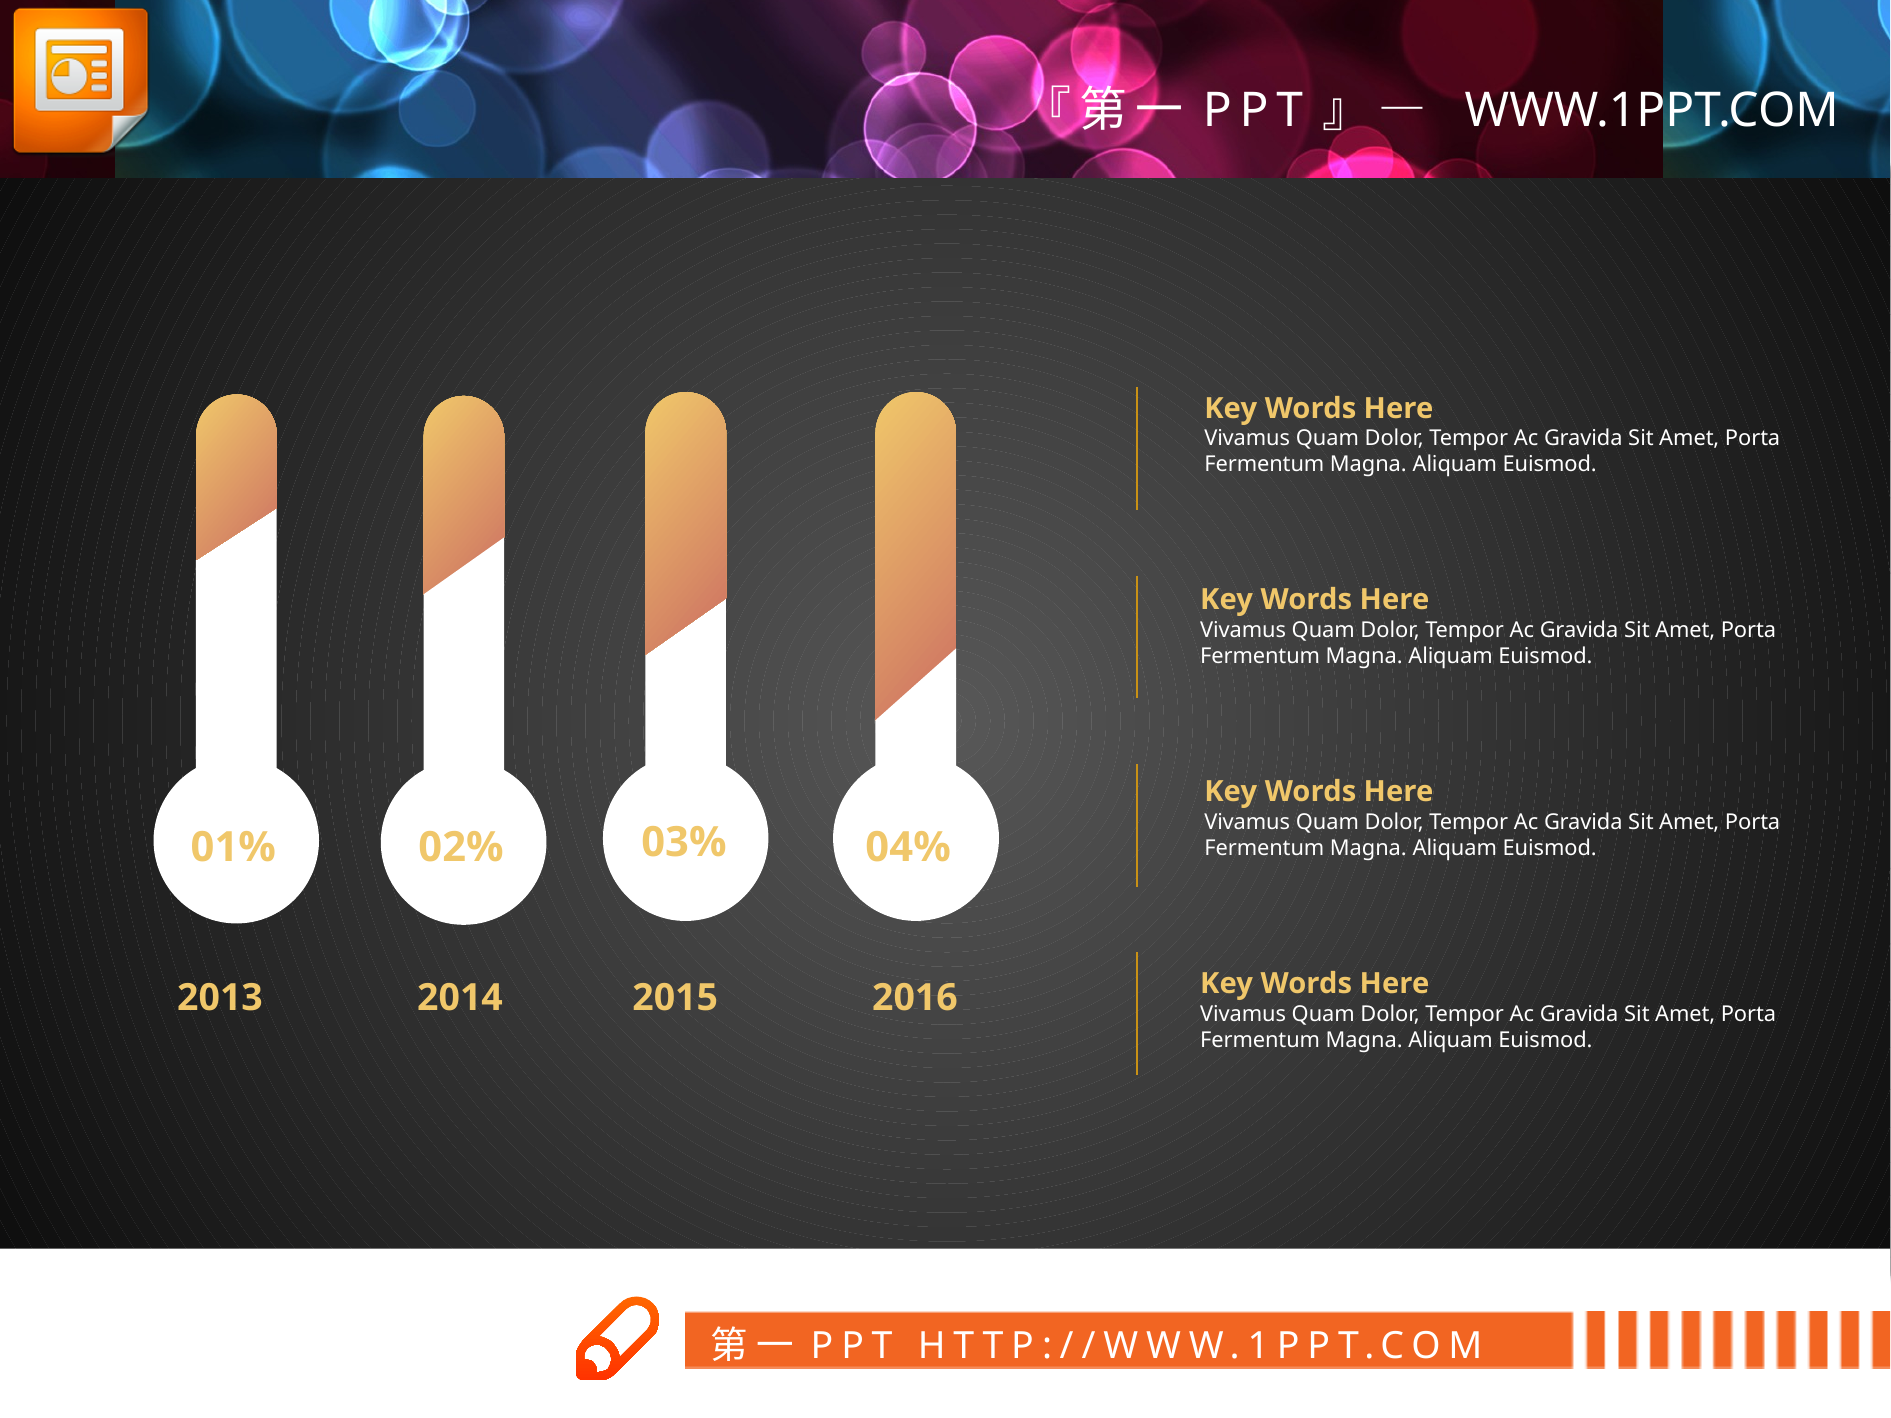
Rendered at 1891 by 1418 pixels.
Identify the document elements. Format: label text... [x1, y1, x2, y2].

text_box 2015 [617, 965, 733, 1026]
picture [0, 0, 1891, 178]
text_box Key Words Here Vivamus Quam Dolor, Tempor Ac Gravida Sit Amet, Porta Fermentum Magna. Aliquam Euismod. [1189, 346, 1836, 484]
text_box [602, 391, 769, 922]
text_box 2016 [857, 965, 973, 1026]
text_box 2014 [402, 965, 518, 1026]
text_box 2013 [162, 965, 278, 1026]
text_box Key Words Here Vivamus Quam Dolor, Tempor Ac Gravida Sit Amet, Porta Fermentum Magna. Aliquam Euismod. [1185, 538, 1832, 676]
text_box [832, 391, 1000, 922]
picture [685, 1311, 1891, 1369]
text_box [153, 394, 320, 924]
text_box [380, 395, 547, 926]
text_box Key Words Here Vivamus Quam Dolor, Tempor Ac Gravida Sit Amet, Porta Fermentum Magna. Aliquam Euismod. [1185, 922, 1832, 1060]
text_box Key Words Here Vivamus Quam Dolor, Tempor Ac Gravida Sit Amet, Porta Fermentum Magna. Aliquam Euismod. [1189, 730, 1836, 868]
